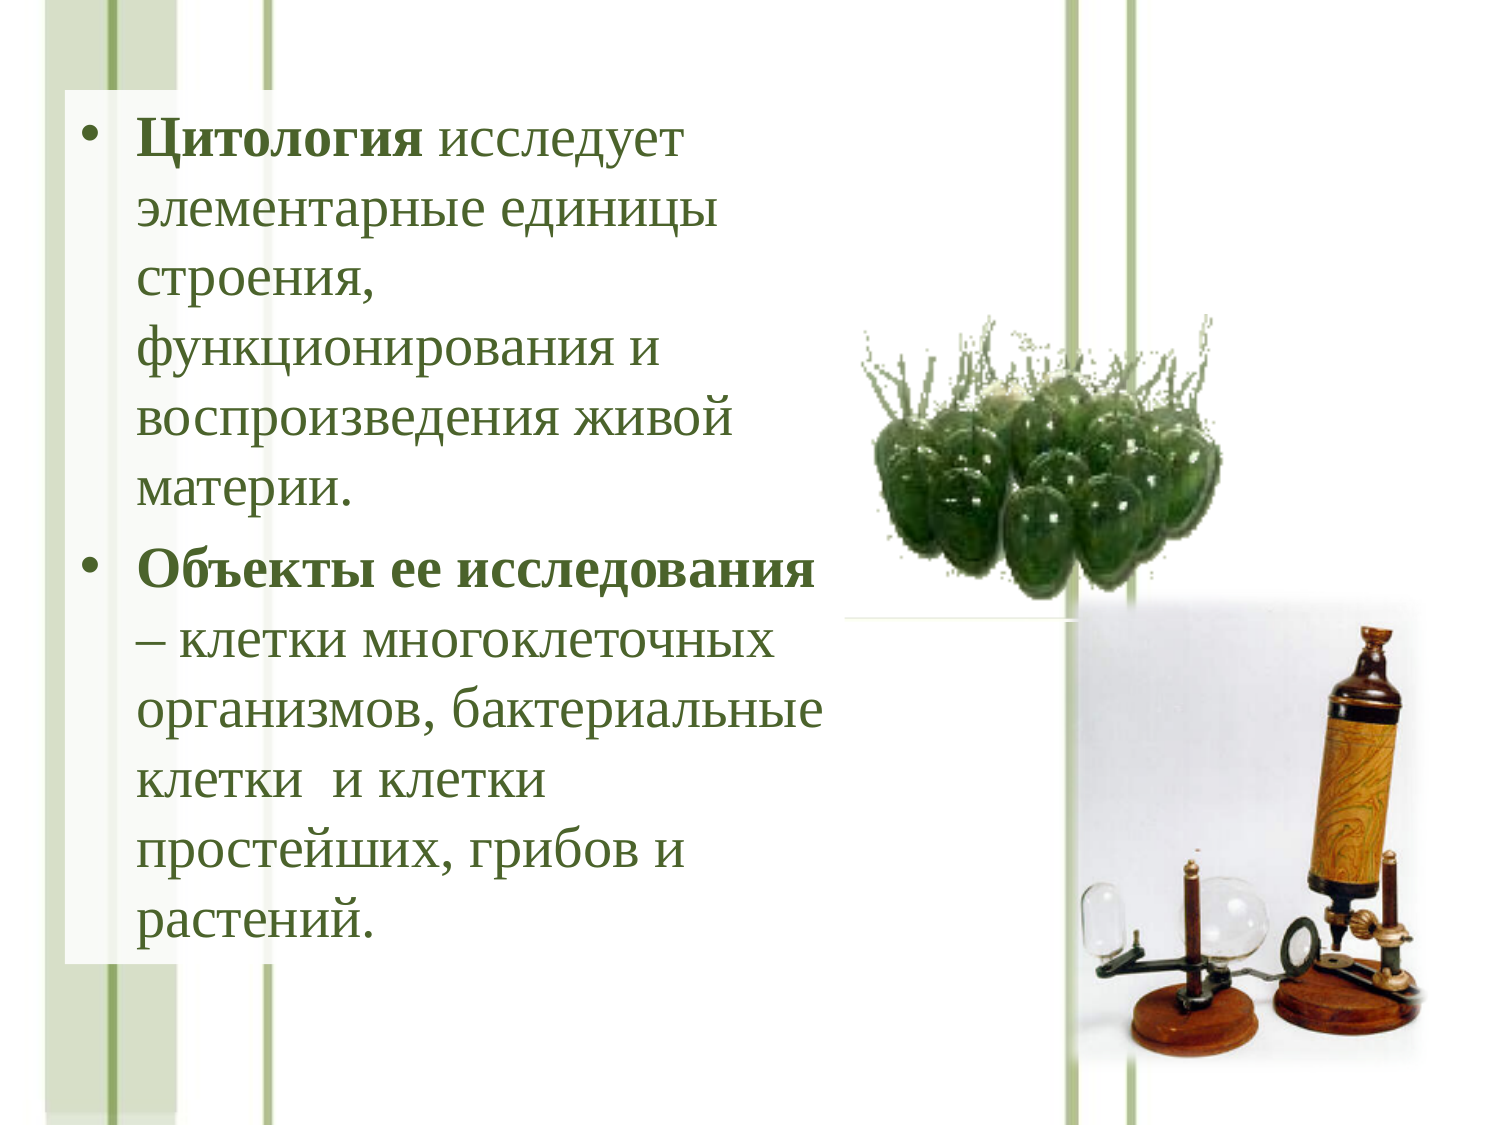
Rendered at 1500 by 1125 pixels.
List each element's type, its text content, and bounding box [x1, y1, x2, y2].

list Цитология исследует элементарные единицы строения, функционирования и воспроизведения живой материи. Объекты ее исследования – клетки многоклеточных организмов, бактериальные клетки и клетки простейших, грибов и растений. [64, 89, 869, 965]
picture [0, 0, 1500, 1125]
